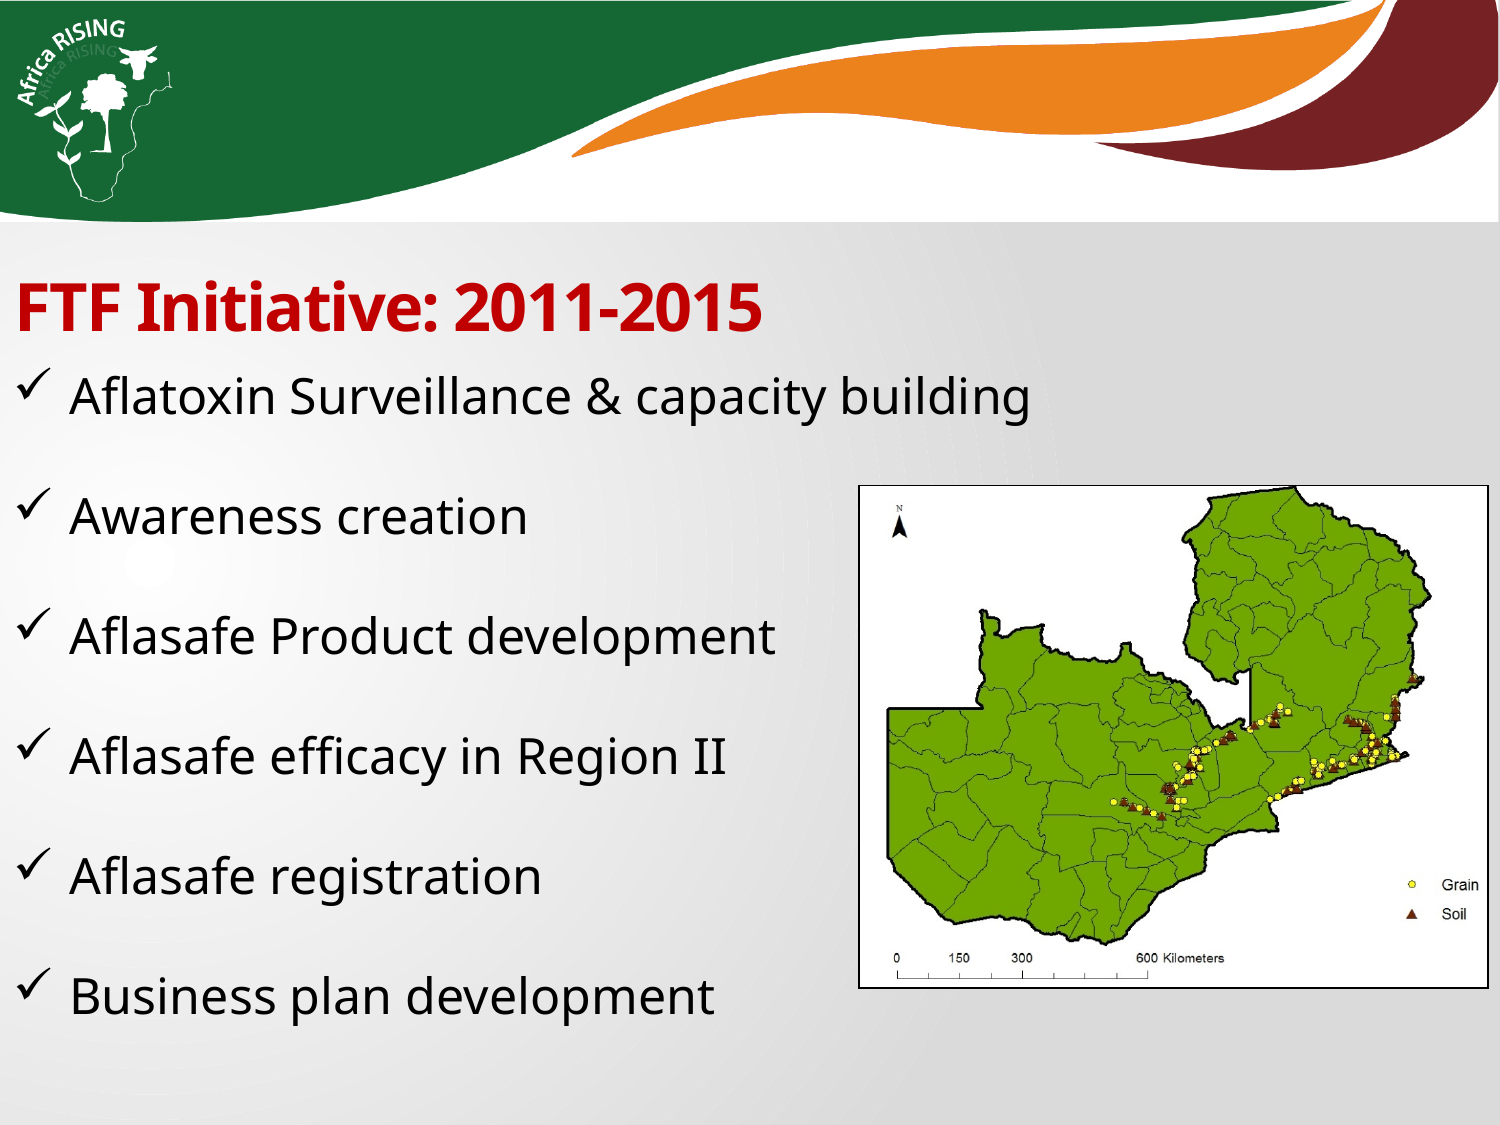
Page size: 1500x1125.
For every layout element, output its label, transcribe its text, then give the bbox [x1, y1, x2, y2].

text_box FTF Initiative: 2011-2015 [0, 257, 1063, 375]
picture [859, 485, 1488, 988]
picture [0, 0, 1499, 222]
text_box Aflatoxin Surveillance & capacity building Awareness creation Aflasafe Product development Aflasafe efficacy in Region II Aflasafe registration Business plan development [0, 237, 1388, 1033]
